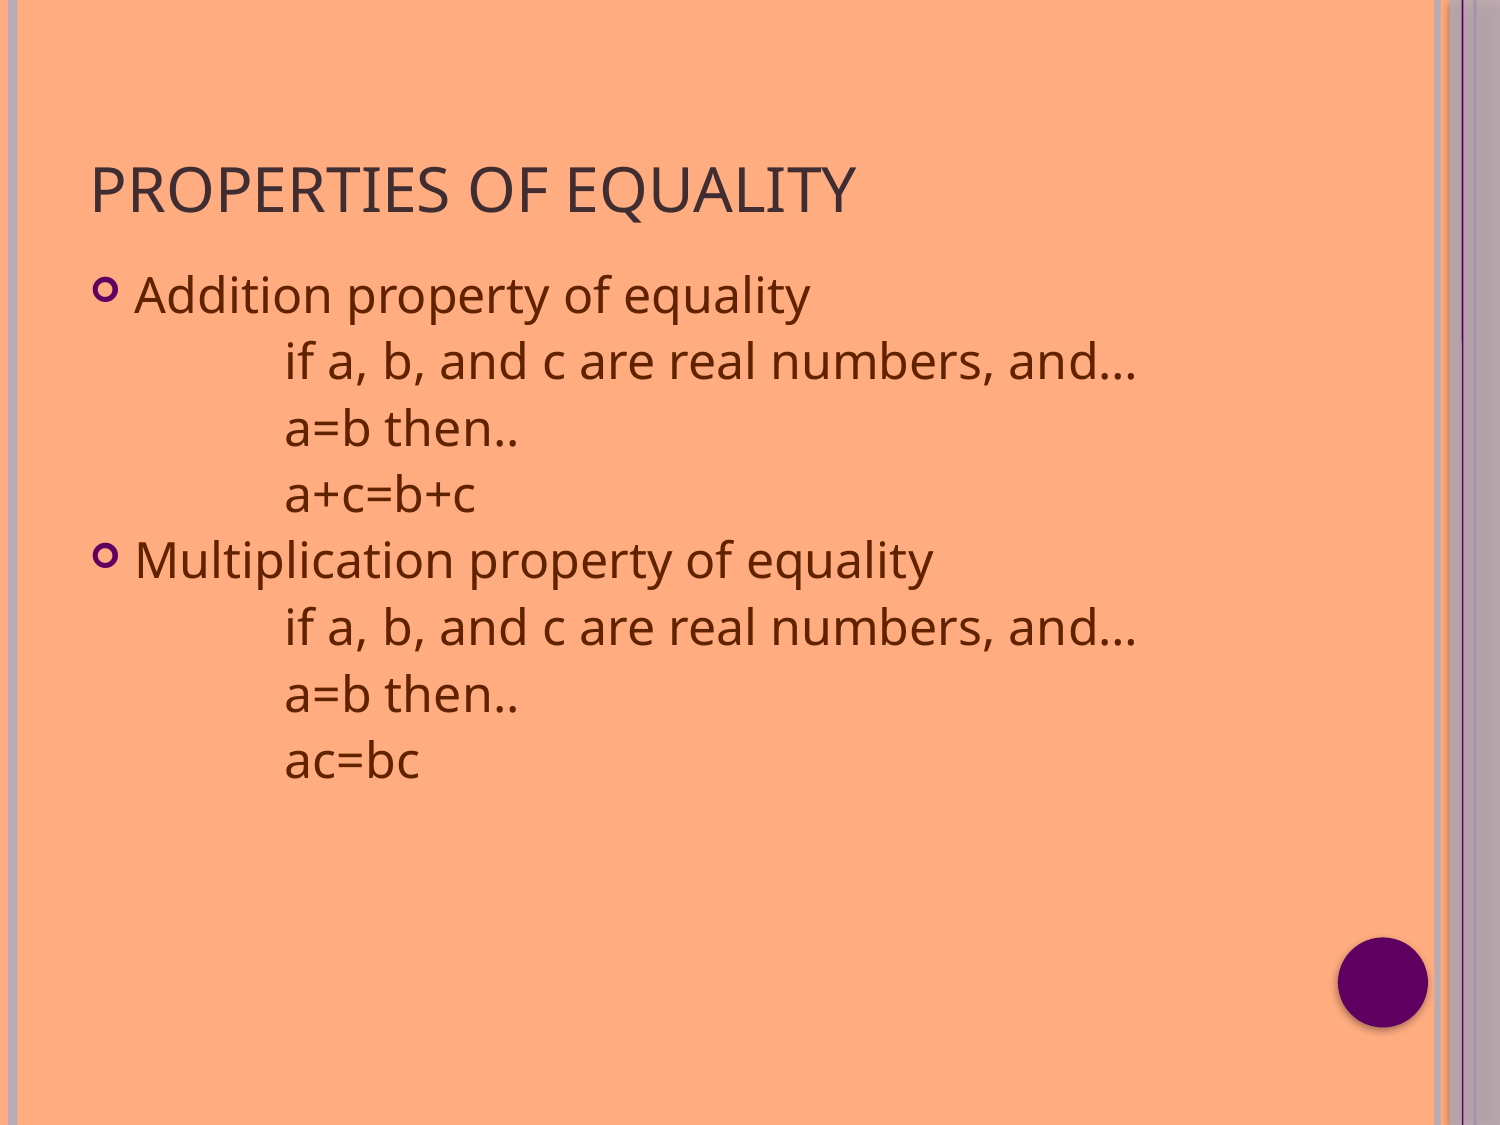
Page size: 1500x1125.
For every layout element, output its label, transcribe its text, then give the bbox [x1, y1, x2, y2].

list Addition property of equality if a, b, and c are real numbers, and… a=b then.. a+c=b+c Multiplication property of equality if a, b, and c are real numbers, and… a=b then.. ac=bc [75, 262, 1300, 1062]
title Properties of equality [75, 45, 1300, 233]
